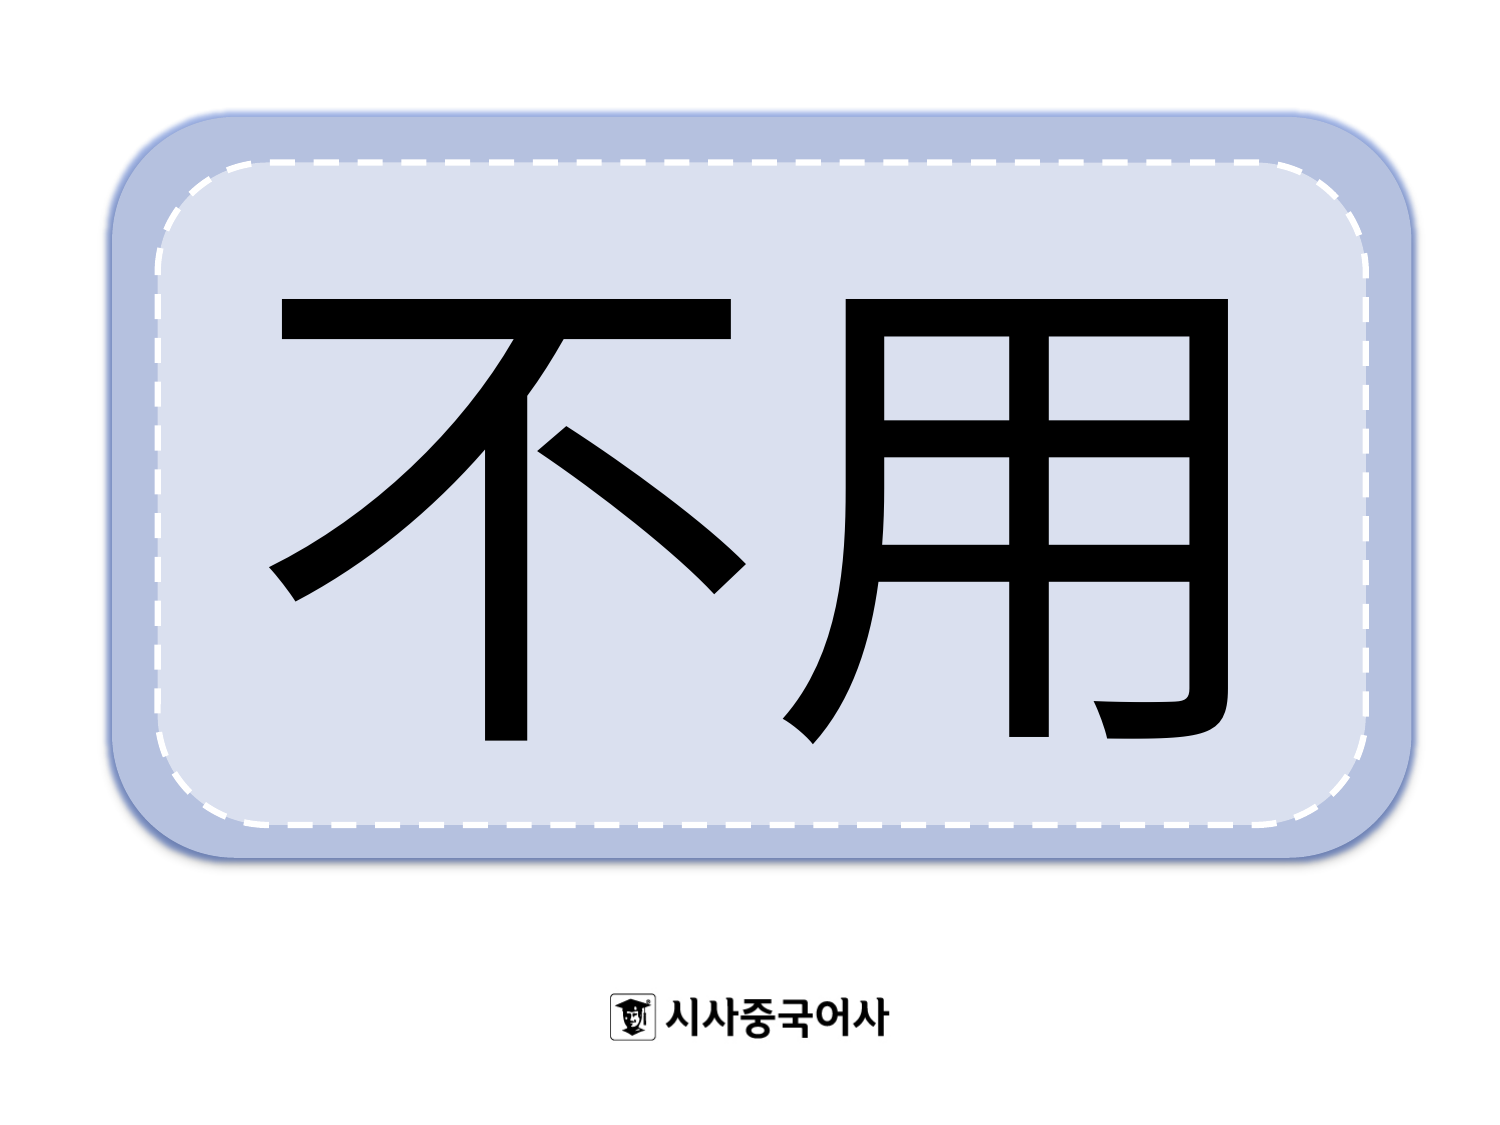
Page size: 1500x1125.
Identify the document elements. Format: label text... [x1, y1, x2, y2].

picture [602, 987, 898, 1047]
text_box 不用 [162, 160, 1371, 824]
